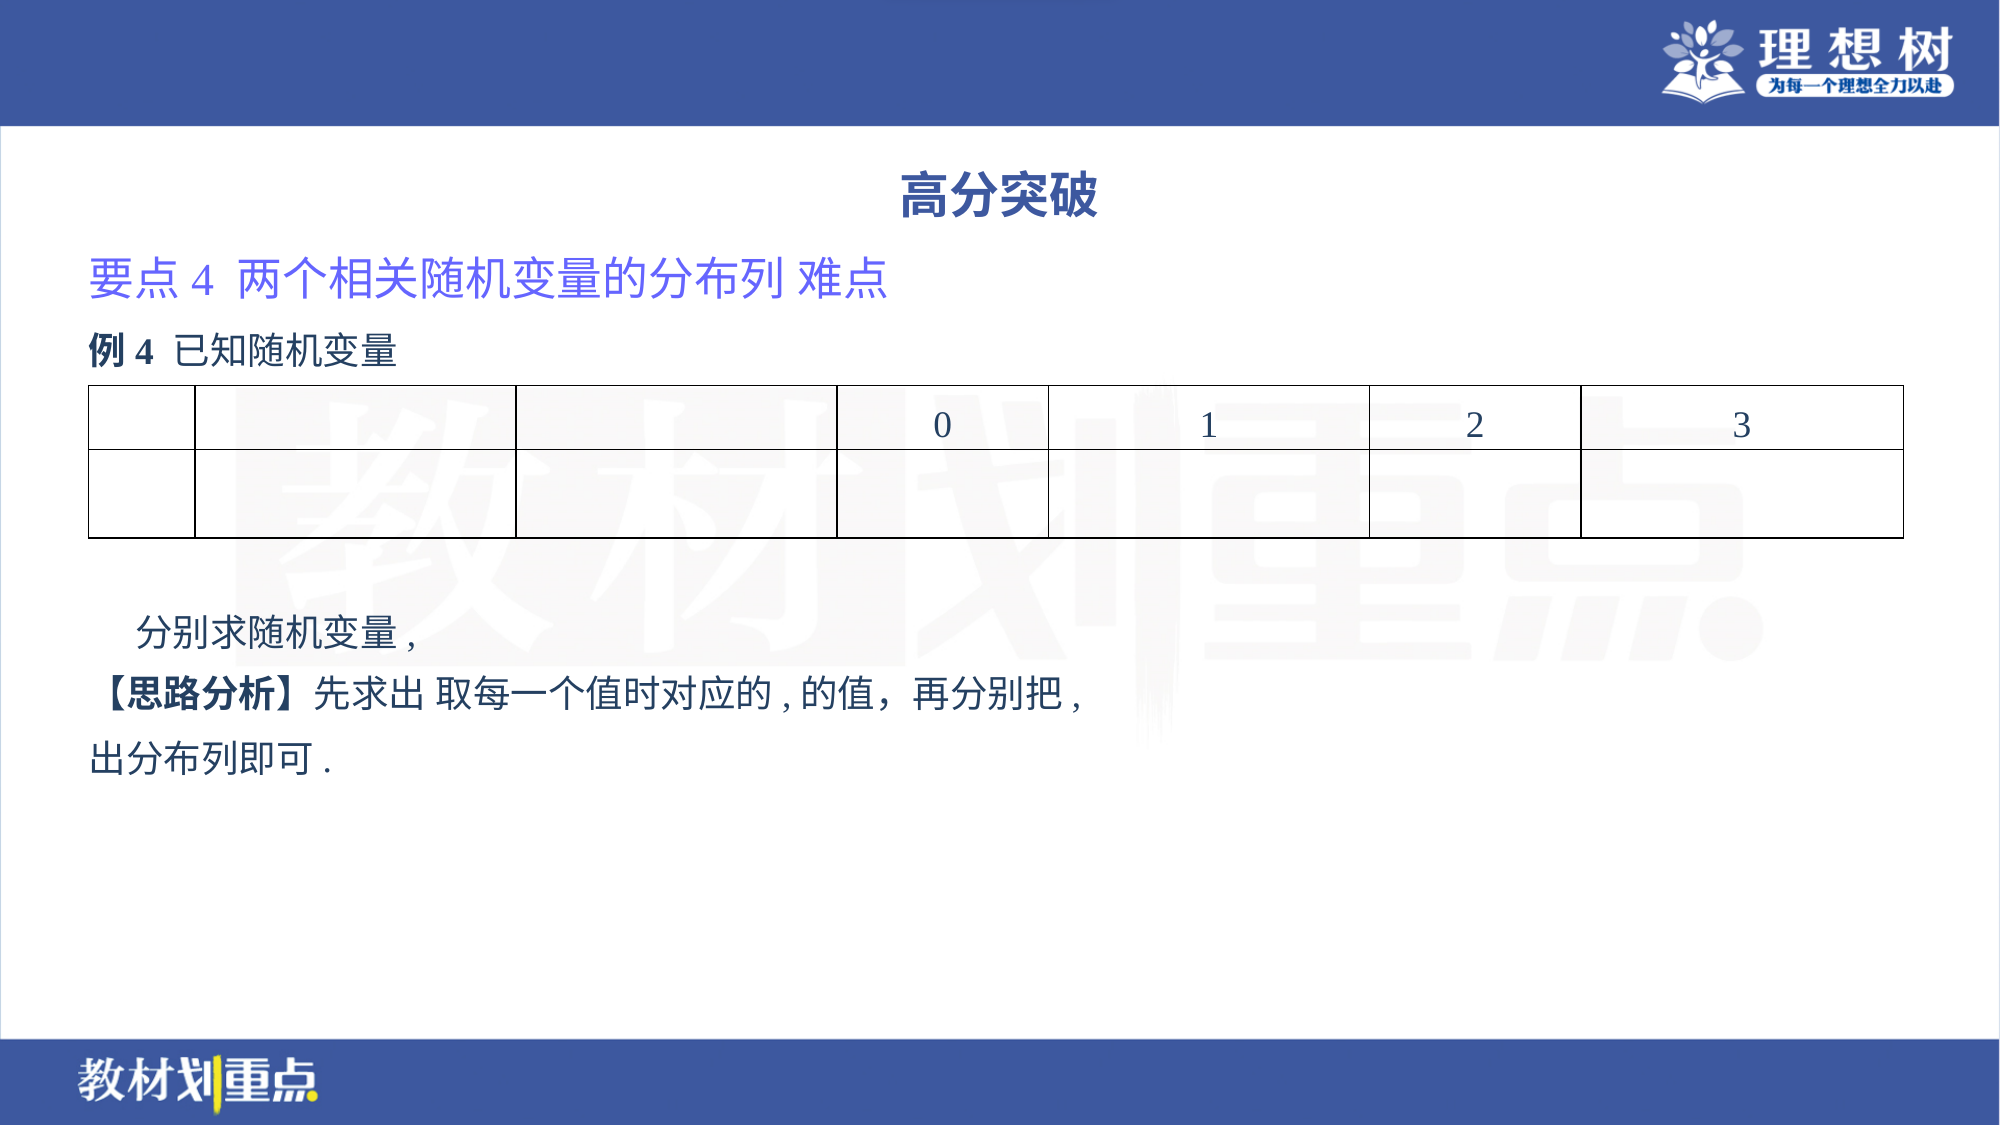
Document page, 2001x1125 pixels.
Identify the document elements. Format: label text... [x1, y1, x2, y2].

text_box 要点4 两个相关随机变量的分布列 难点 [88, 223, 1911, 364]
picture [0, 0, 2000, 1125]
text_box 高分突破 [88, 135, 1911, 223]
